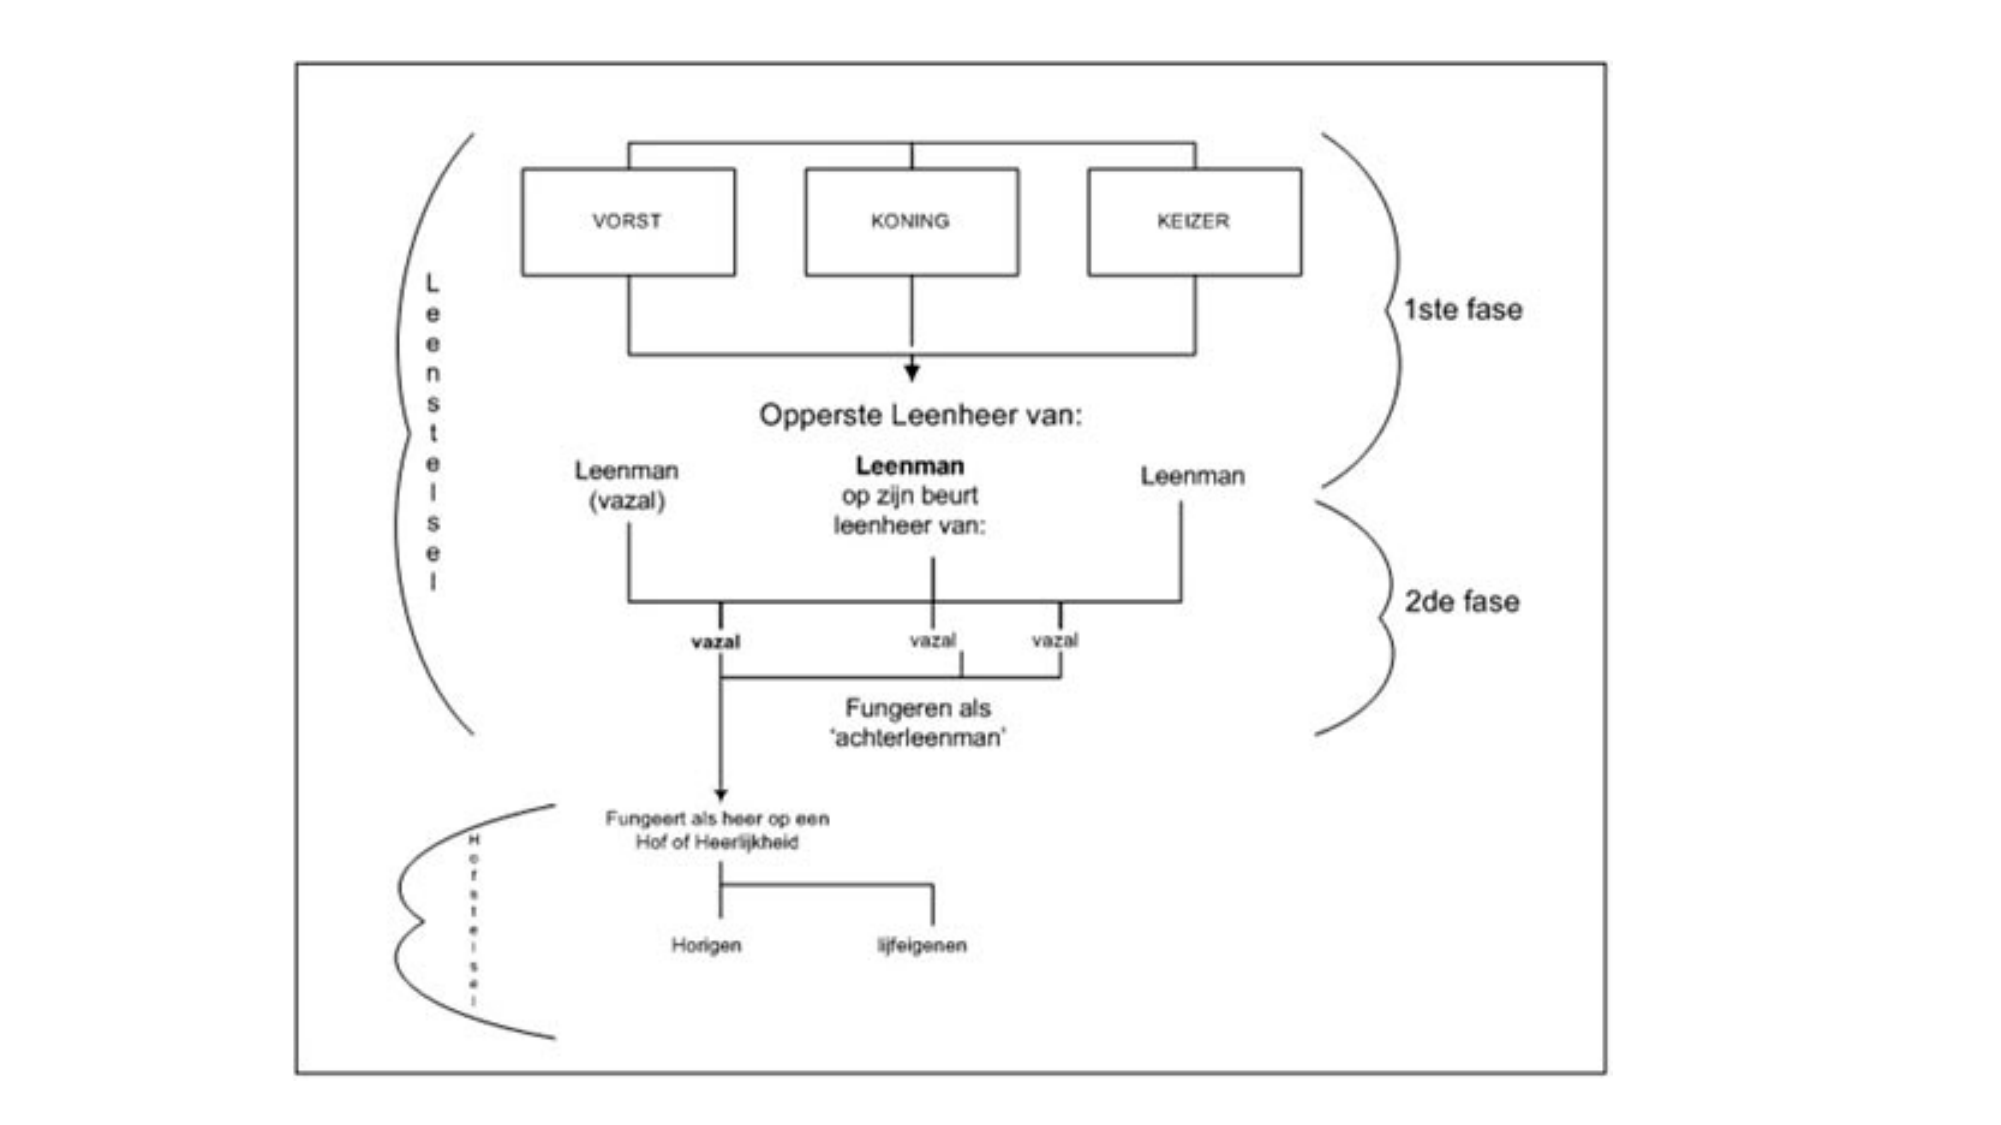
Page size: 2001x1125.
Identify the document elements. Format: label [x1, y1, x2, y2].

picture [292, 59, 1613, 1081]
